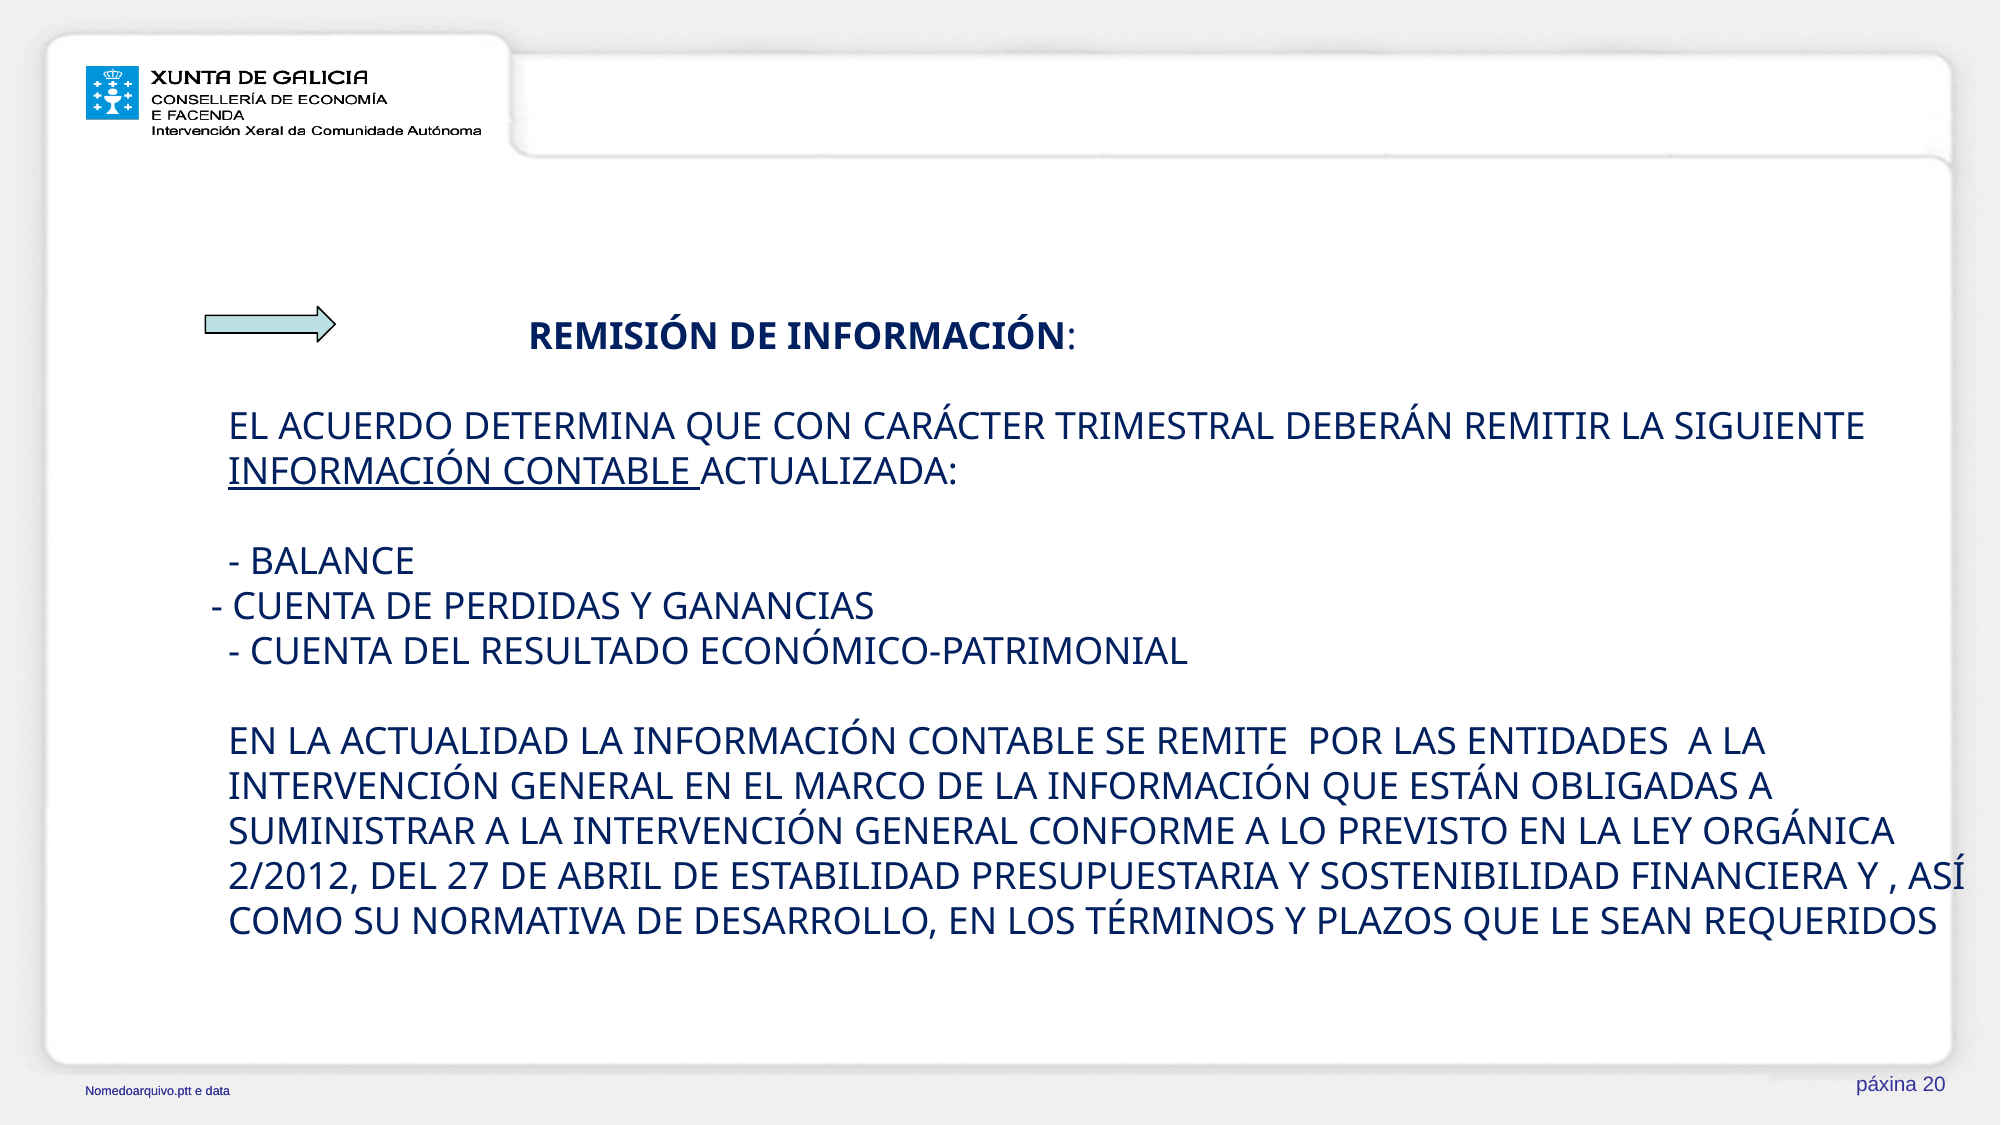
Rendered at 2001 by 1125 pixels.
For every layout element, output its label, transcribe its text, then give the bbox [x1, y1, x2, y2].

picture [0, 0, 2001, 1125]
list REMISIÓN DE INFORMACIÓN: EL ACUERDO DETERMINA QUE CON CARÁCTER TRIMESTRAL DEBERÁN REMITIR LA SIGUIENTE INFORMACIÓN CONTABLE ACTUALIZADA: - BALANCE - CUENTA DE PERDIDAS Y GANANCIAS - CUENTA DEL RESULTADO ECONÓMICO-PATRIMONIAL EN LA ACTUALIDAD LA INFORMACIÓN CONTABLE SE REMITE POR LAS ENTIDADES A LA INTERVENCIÓN GENERAL EN EL MARCO DE LA INFORMACIÓN QUE ESTÁN OBLIGADAS A SUMINISTRAR A LA INTERVENCIÓN GENERAL CONFORME A LO PREVISTO EN LA LEY ORGÁNICA 2/2012, DEL 27 DE ABRIL DE ESTABILIDAD PRESUPUESTARIA Y SOSTENIBILIDAD FINANCIERA Y , ASÍ COMO SU NORMATIVA DE DESARROLLO, EN LOS TÉRMINOS Y PLAZOS QUE LE SEAN REQUERIDOS [156, 268, 2000, 1043]
text_box [205, 306, 336, 342]
slide_number páxina 20 [1493, 1063, 1961, 1125]
